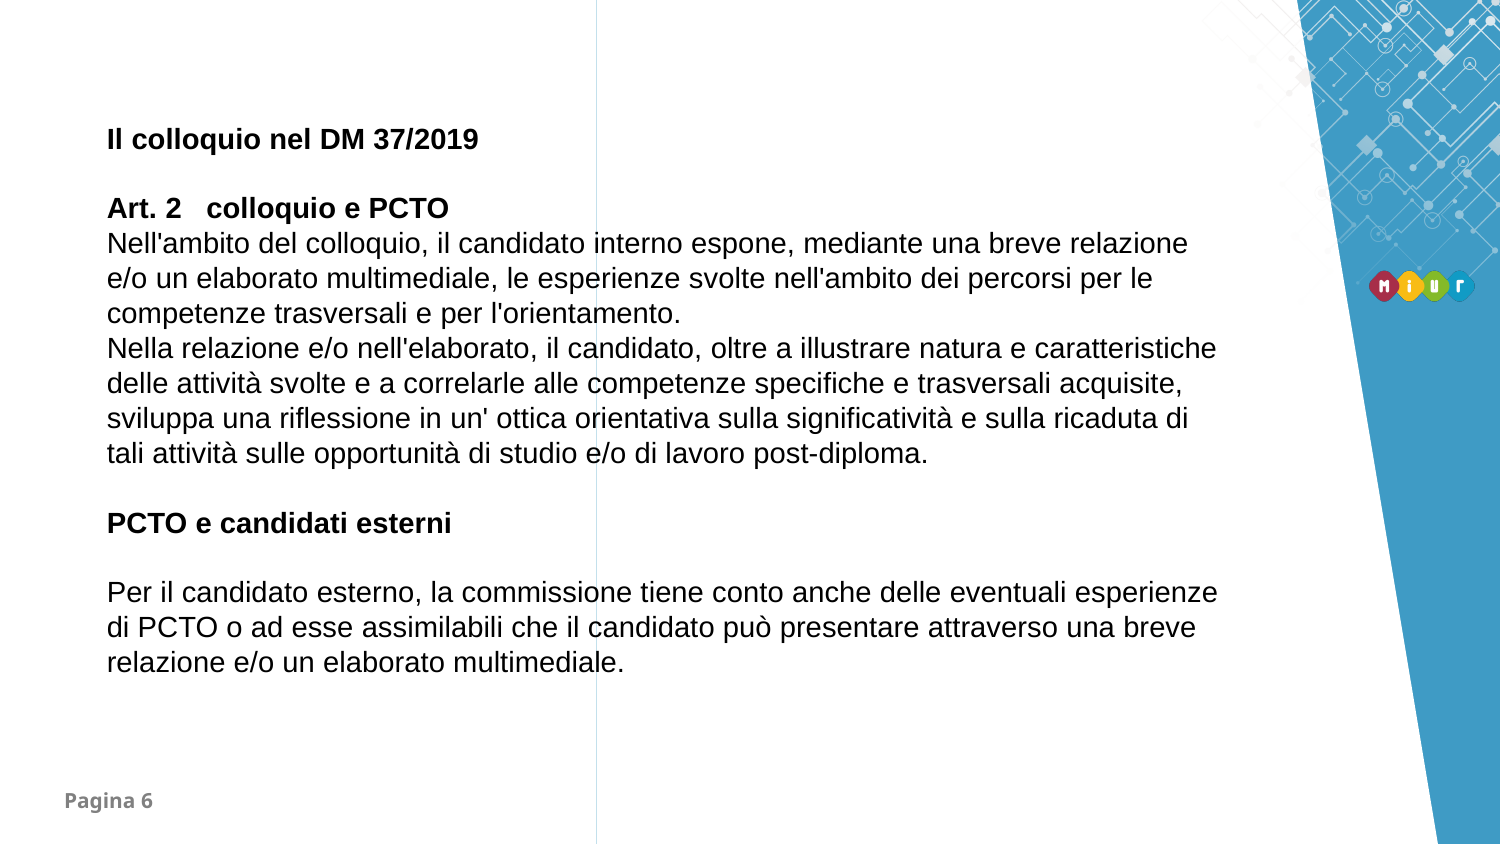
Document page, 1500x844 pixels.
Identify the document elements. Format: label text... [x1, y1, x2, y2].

text_box Art. 2 colloquio e PCTO Nell'ambito del colloquio, il candidato interno espone, mediante una breve relazione e/o un elaborato multimediale, le esperienze svolte nell'ambito dei percorsi per le competenze trasversali e per l'orientamento. Nella relazione e/o nell'elaborato, il candidato, oltre a illustrare natura e caratteristiche delle attività svolte e a correlarle alle competenze specifiche e trasversali acquisite, sviluppa una riflessione in un' ottica orientativa sulla significatività e sulla ricaduta di tali attività sulle opportunità di studio e/o di lavoro post-diploma. PCTO e candidati esterni Per il candidato esterno, la commissione tiene conto anche delle eventuali esperienze di PCTO o ad esse assimilabili che il candidato può presentare attraverso una breve relazione e/o un elaborato multimediale. [92, 181, 1242, 844]
picture [1017, 0, 1500, 341]
text_box Il colloquio nel DM 37/2019 [92, 113, 1442, 301]
